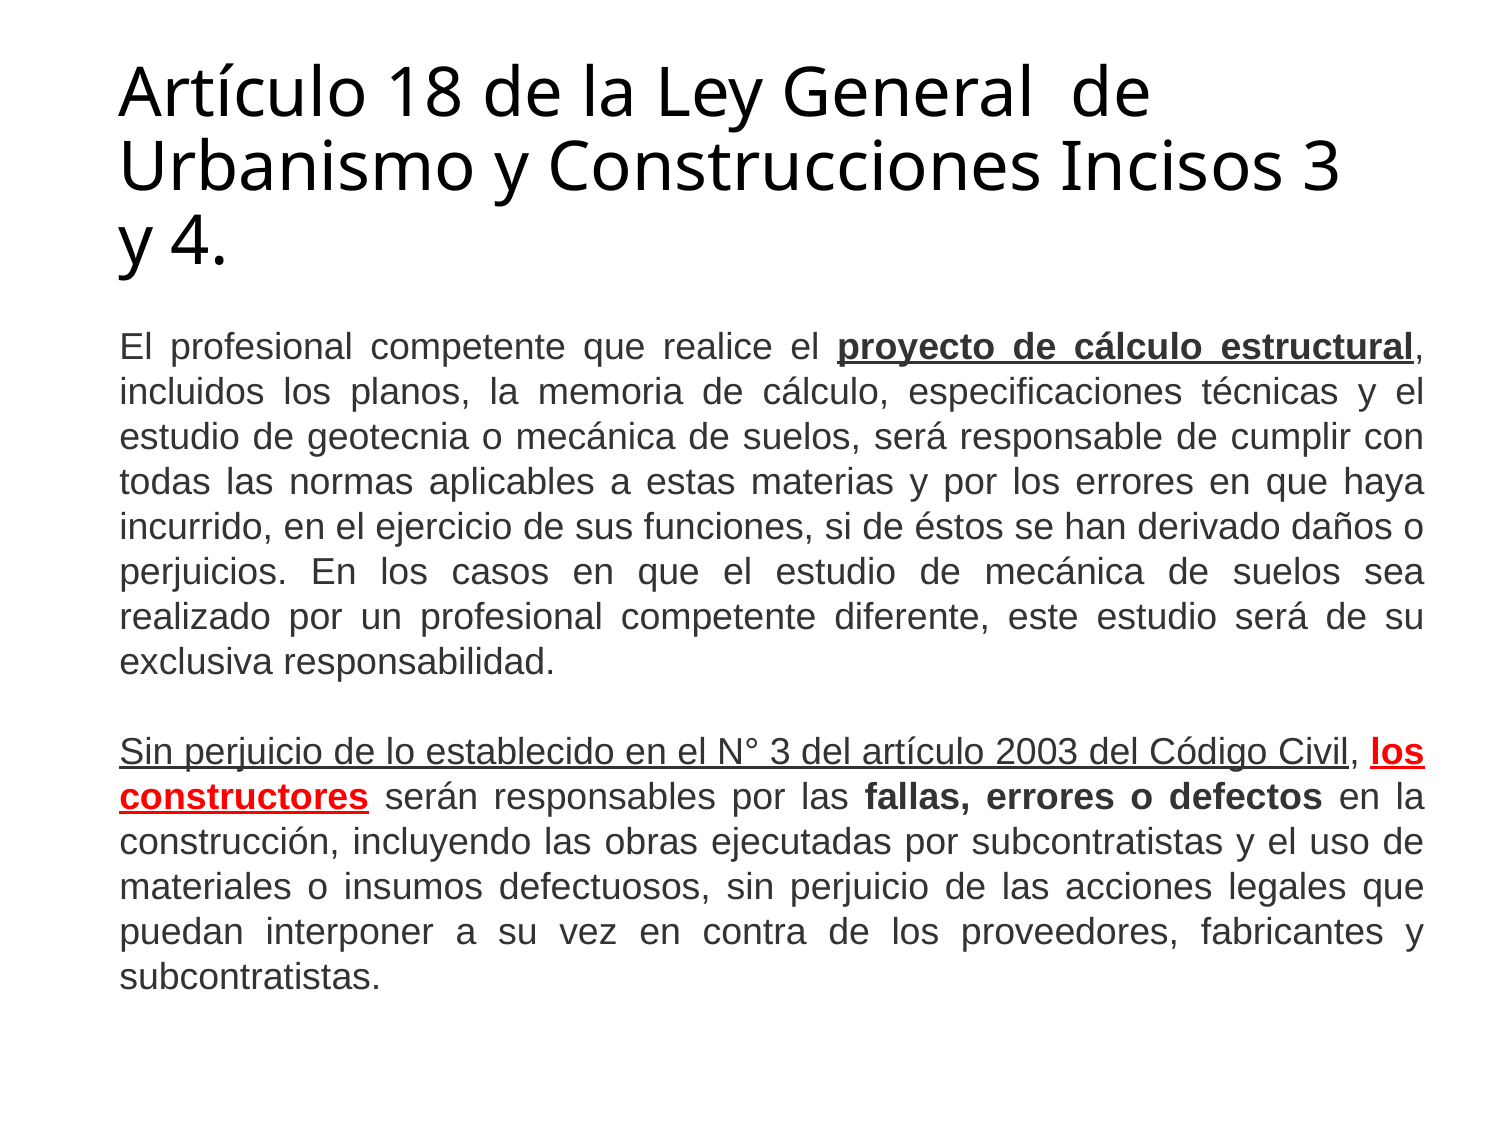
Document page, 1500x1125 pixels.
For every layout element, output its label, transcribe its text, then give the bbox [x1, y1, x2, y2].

text_box El profesional competente que realice el proyecto de cálculo estructural, incluidos los planos, la memoria de cálculo, especificaciones técnicas y el estudio de geotecnia o mecánica de suelos, será responsable de cumplir con todas las normas aplicables a estas materias y por los errores en que haya incurrido, en el ejercicio de sus funciones, si de éstos se han derivado daños o perjuicios. En los casos en que el estudio de mecánica de suelos sea realizado por un profesional competente diferente, este estudio será de su exclusiva responsabilidad. Sin perjuicio de lo establecido en el N° 3 del artículo 2003 del Código Civil, los constructores serán responsables por las fallas, errores o defectos en la construcción, incluyendo las obras ejecutadas por subcontratistas y el uso de materiales o insumos defectuosos, sin perjuicio de las acciones legales que puedan interponer a su vez en contra de los proveedores, fabricantes y subcontratistas. [104, 314, 1440, 1005]
title Artículo 18 de la Ley General de Urbanismo y Construcciones Incisos 3 y 4. [103, 59, 1397, 278]
